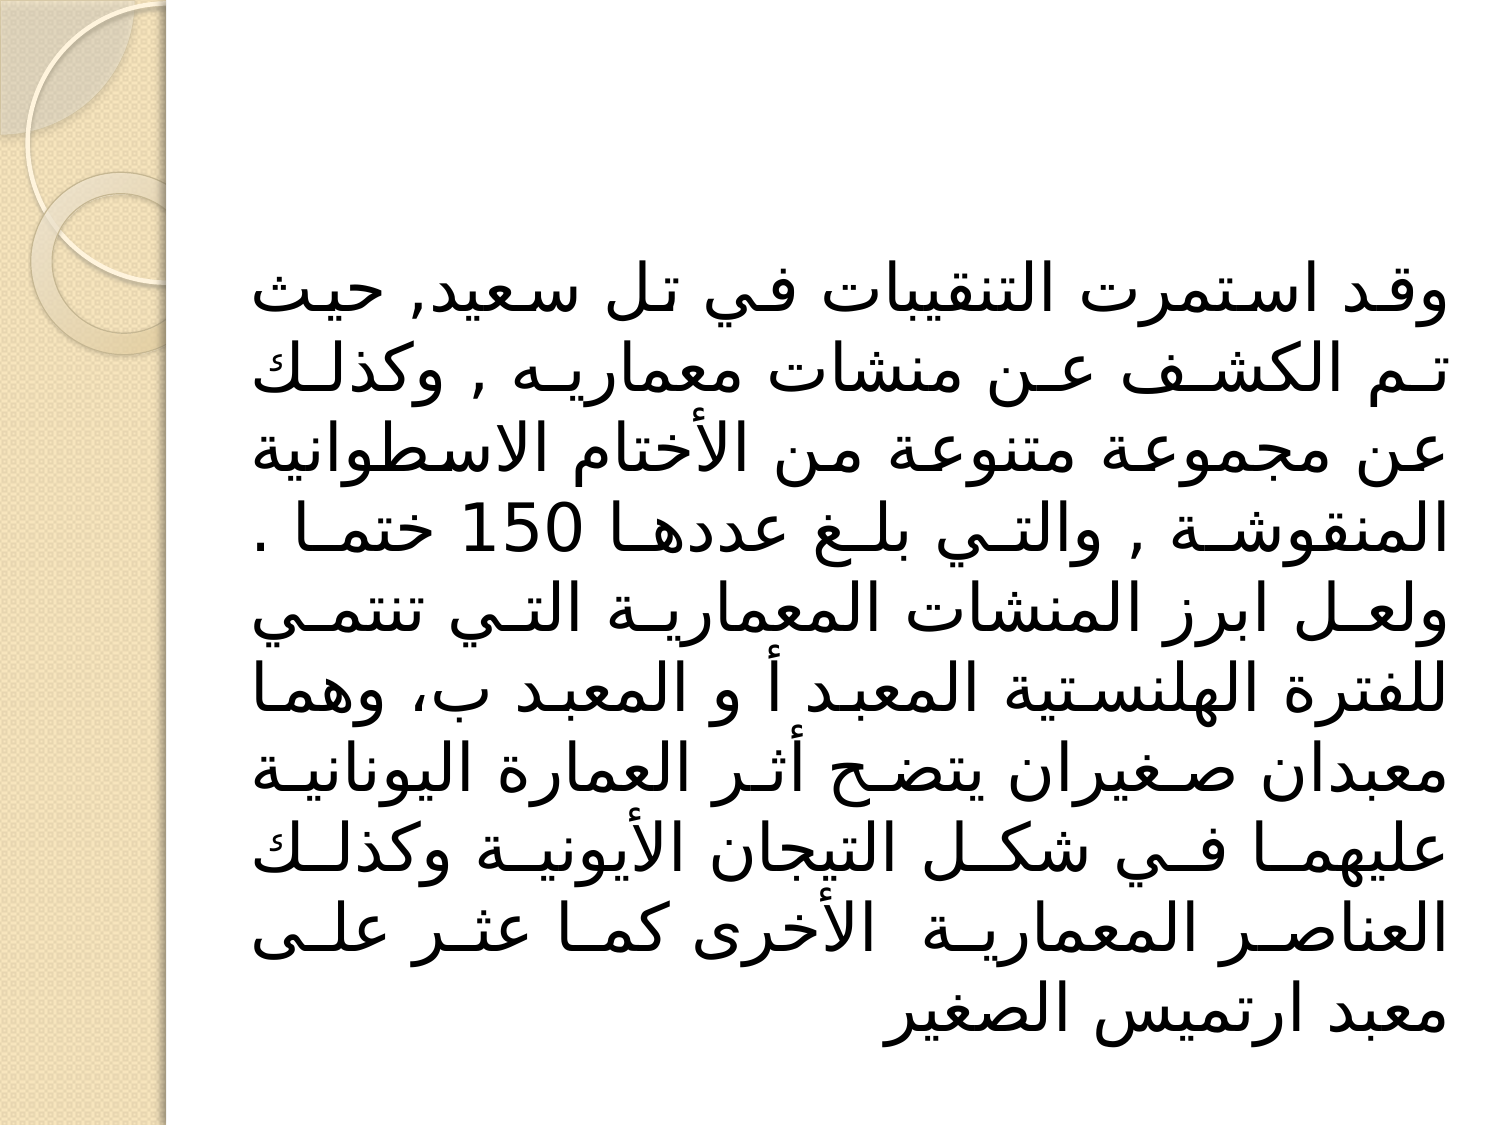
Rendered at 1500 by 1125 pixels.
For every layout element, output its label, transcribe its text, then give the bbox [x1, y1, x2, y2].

list وقد استمرت التنقيبات في تل سعيد, حيث تم الكشف عن منشات معماريه , وكذلك عن مجموعة متنوعة من الأختام الاسطوانية المنقوشة , والتي بلغ عددها 150 ختما . ولعل ابرز المنشات المعمارية التي تنتمي للفترة الهلنستية المعبد أ و المعبد ب، وهما معبدان صغيران يتضح أثر العمارة اليونانية عليهما في شكل التيجان الأيونية وكذلك العناصر المعمارية الأخرى كما عثر على معبد ارتميس الصغير [235, 237, 1466, 1025]
